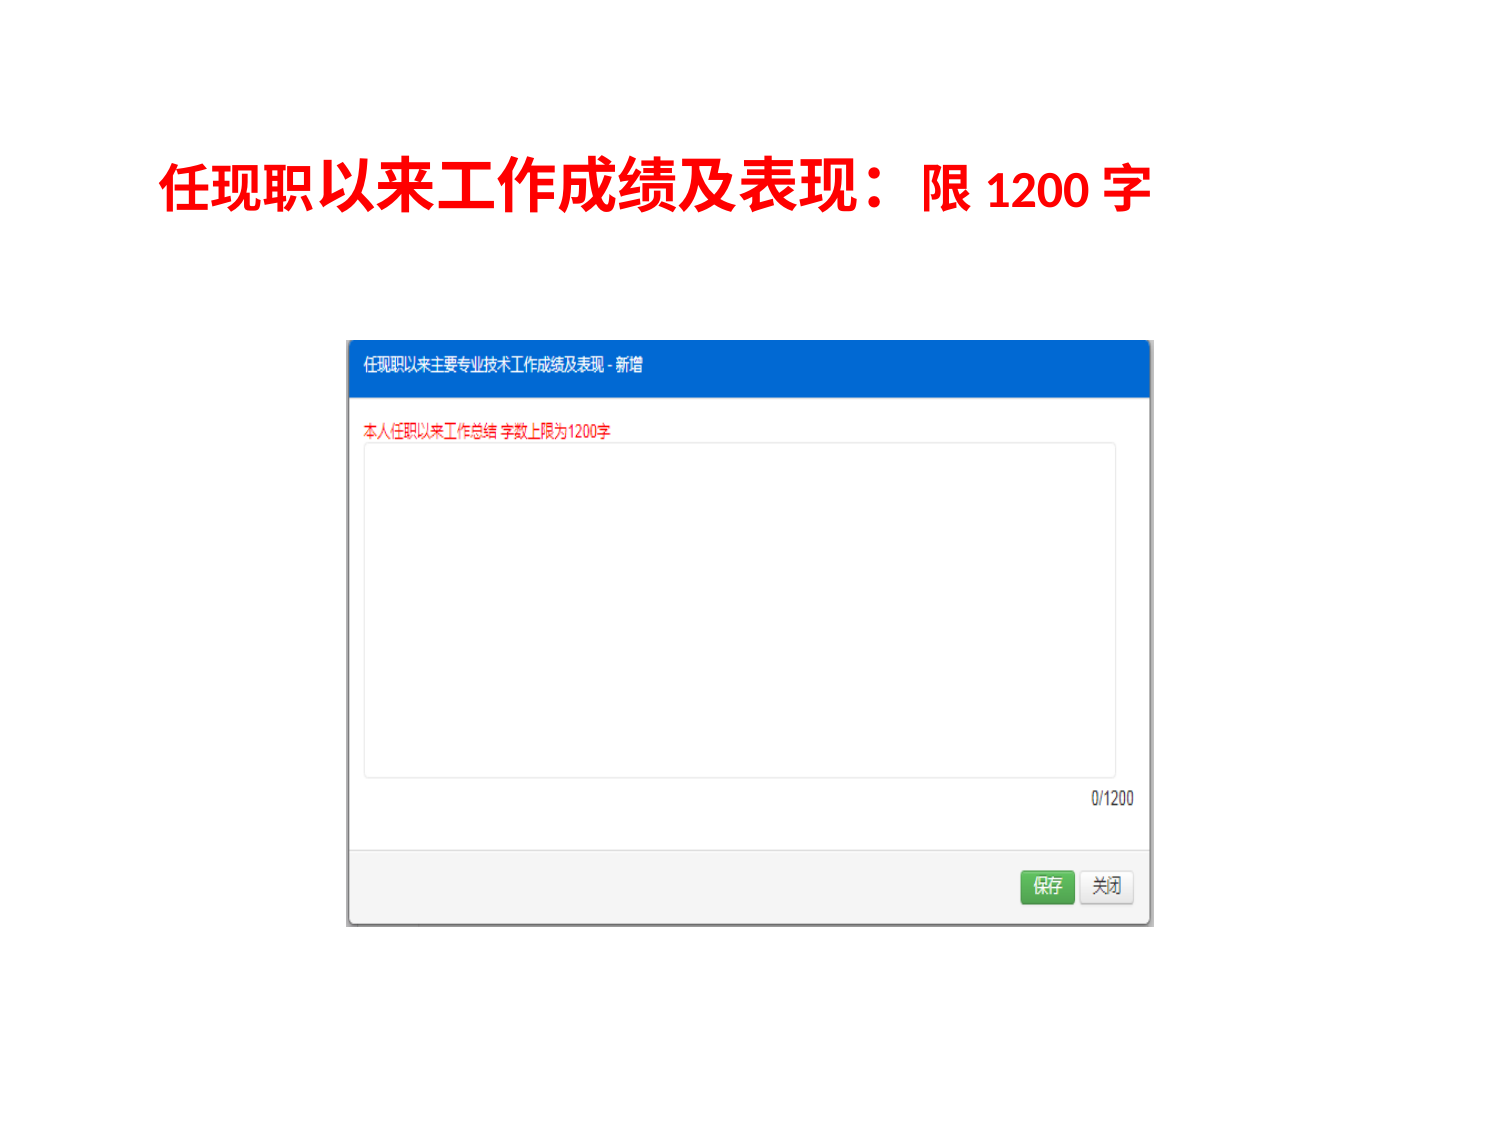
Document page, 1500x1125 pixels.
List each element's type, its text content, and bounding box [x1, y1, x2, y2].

text_box 任现职以来工作成绩及表现：限1200字 [146, 141, 1253, 226]
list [345, 340, 1155, 928]
